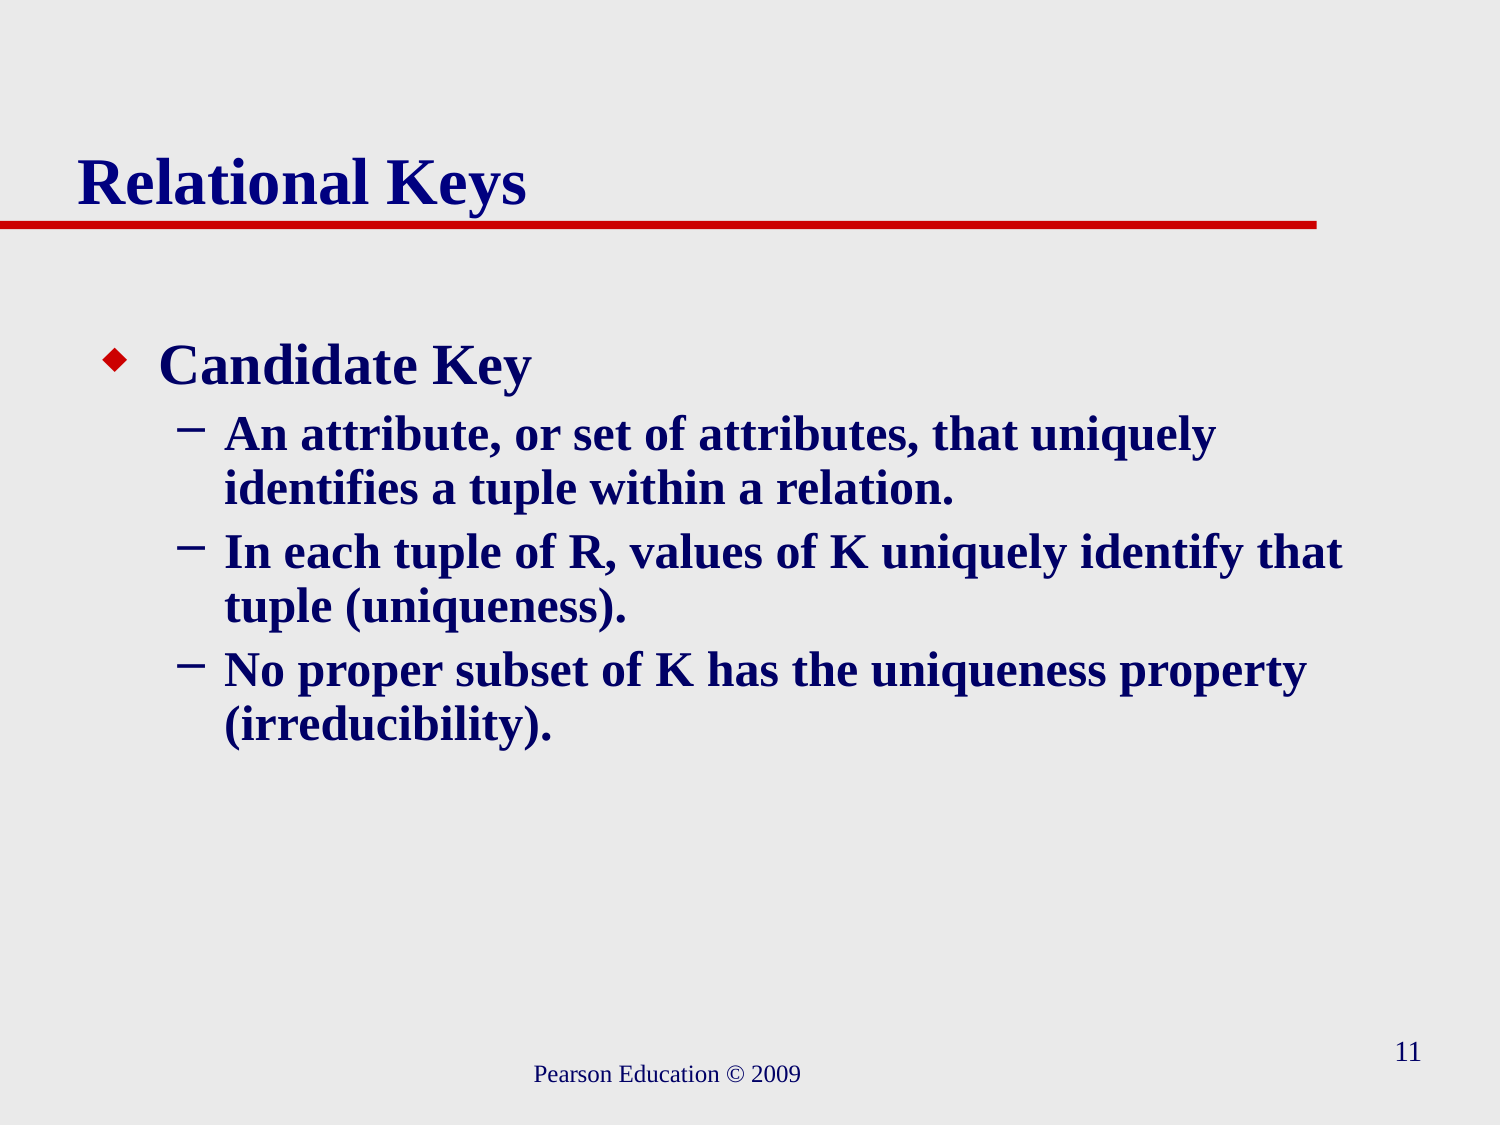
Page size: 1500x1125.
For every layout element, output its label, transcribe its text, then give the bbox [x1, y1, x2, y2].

slide_number 11 [1125, 1012, 1438, 1088]
list Candidate Key An attribute, or set of attributes, that uniquely identifies a tuple within a relation. In each tuple of R, values of K uniquely identify that tuple (uniqueness). No proper subset of K has the uniqueness property (irreducibility). [87, 255, 1426, 1000]
text_box Pearson Education © 2009 [512, 1050, 1038, 1095]
title Relational Keys [62, 43, 1338, 226]
